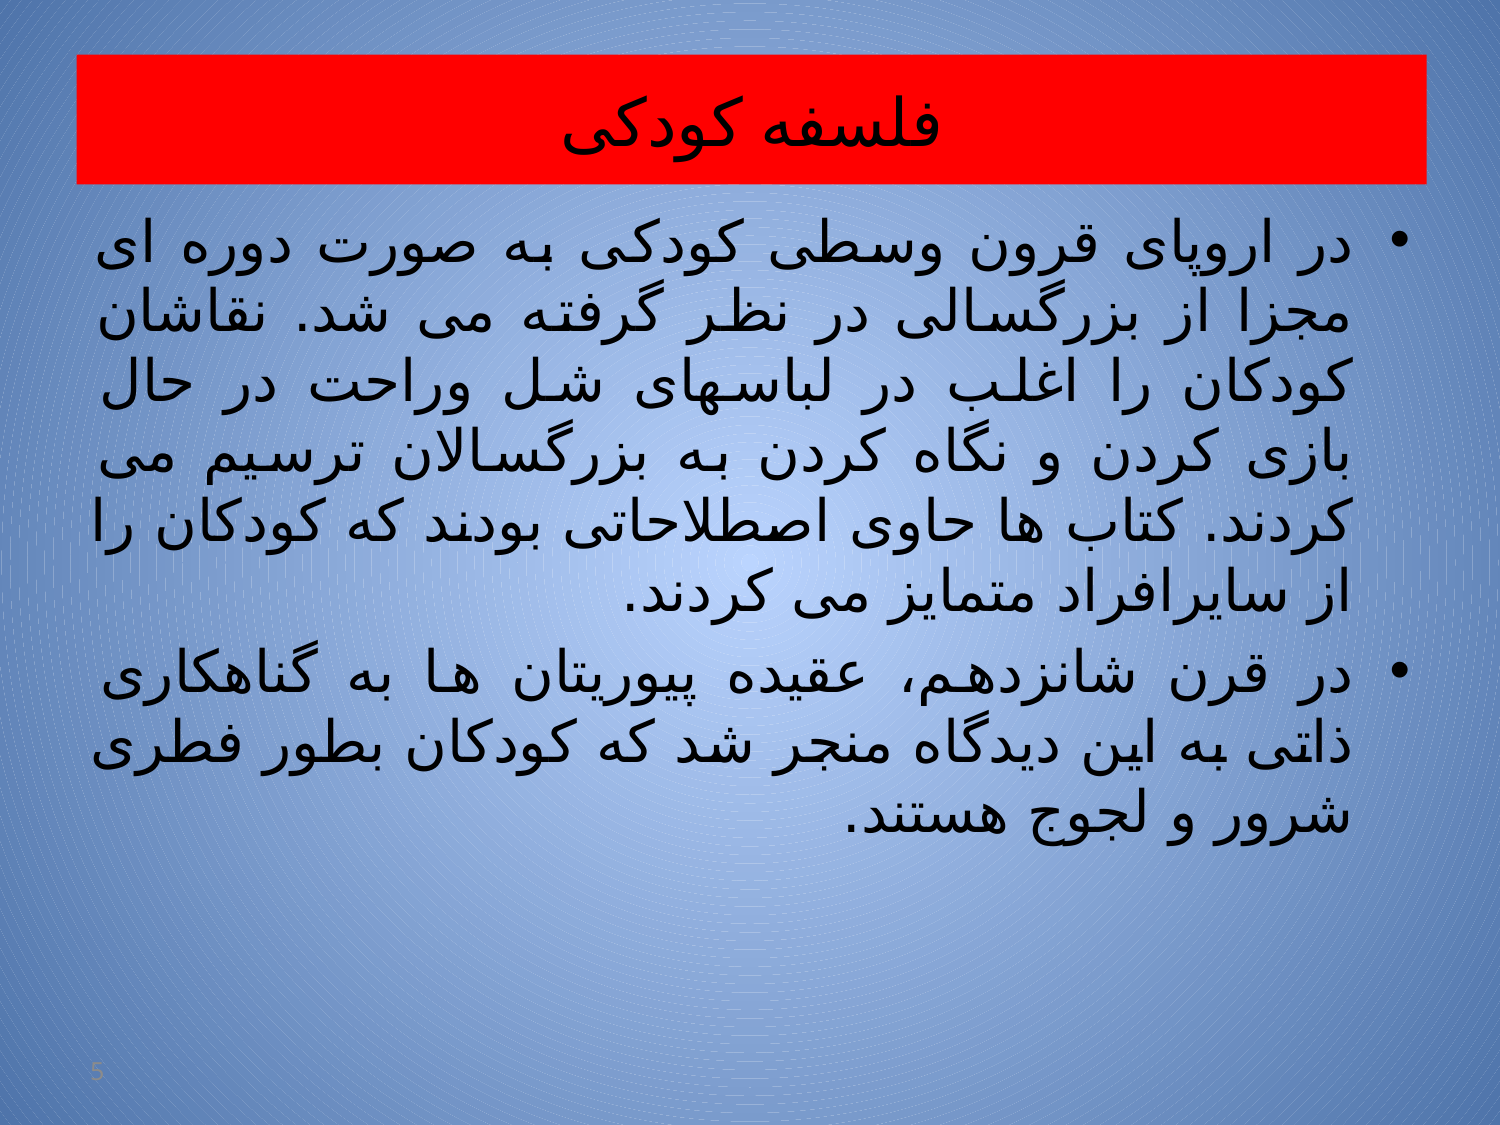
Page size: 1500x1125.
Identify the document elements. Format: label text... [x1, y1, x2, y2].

list در اروپای قرون وسطی کودکی به صورت دوره ای مجزا از بزرگسالی در نظر گرفته می شد. نقاشان کودکان را اغلب در لباسهای شل وراحت در حال بازی کردن و نگاه کردن به بزرگسالان ترسیم می کردند. کتاب ها حاوی اصطلاحاتی بودند که کودکان را از سایرافراد متمایز می کردند. در قرن شانزدهم، عقیده پیوریتان ها به گناهکاری ذاتی به این دیدگاه منجر شد که کودکان بطور فطری شرور و لجوج هستند. [75, 196, 1425, 1035]
slide_number 5 [75, 1042, 425, 1103]
title فلسفه کودکی [76, 54, 1427, 185]
